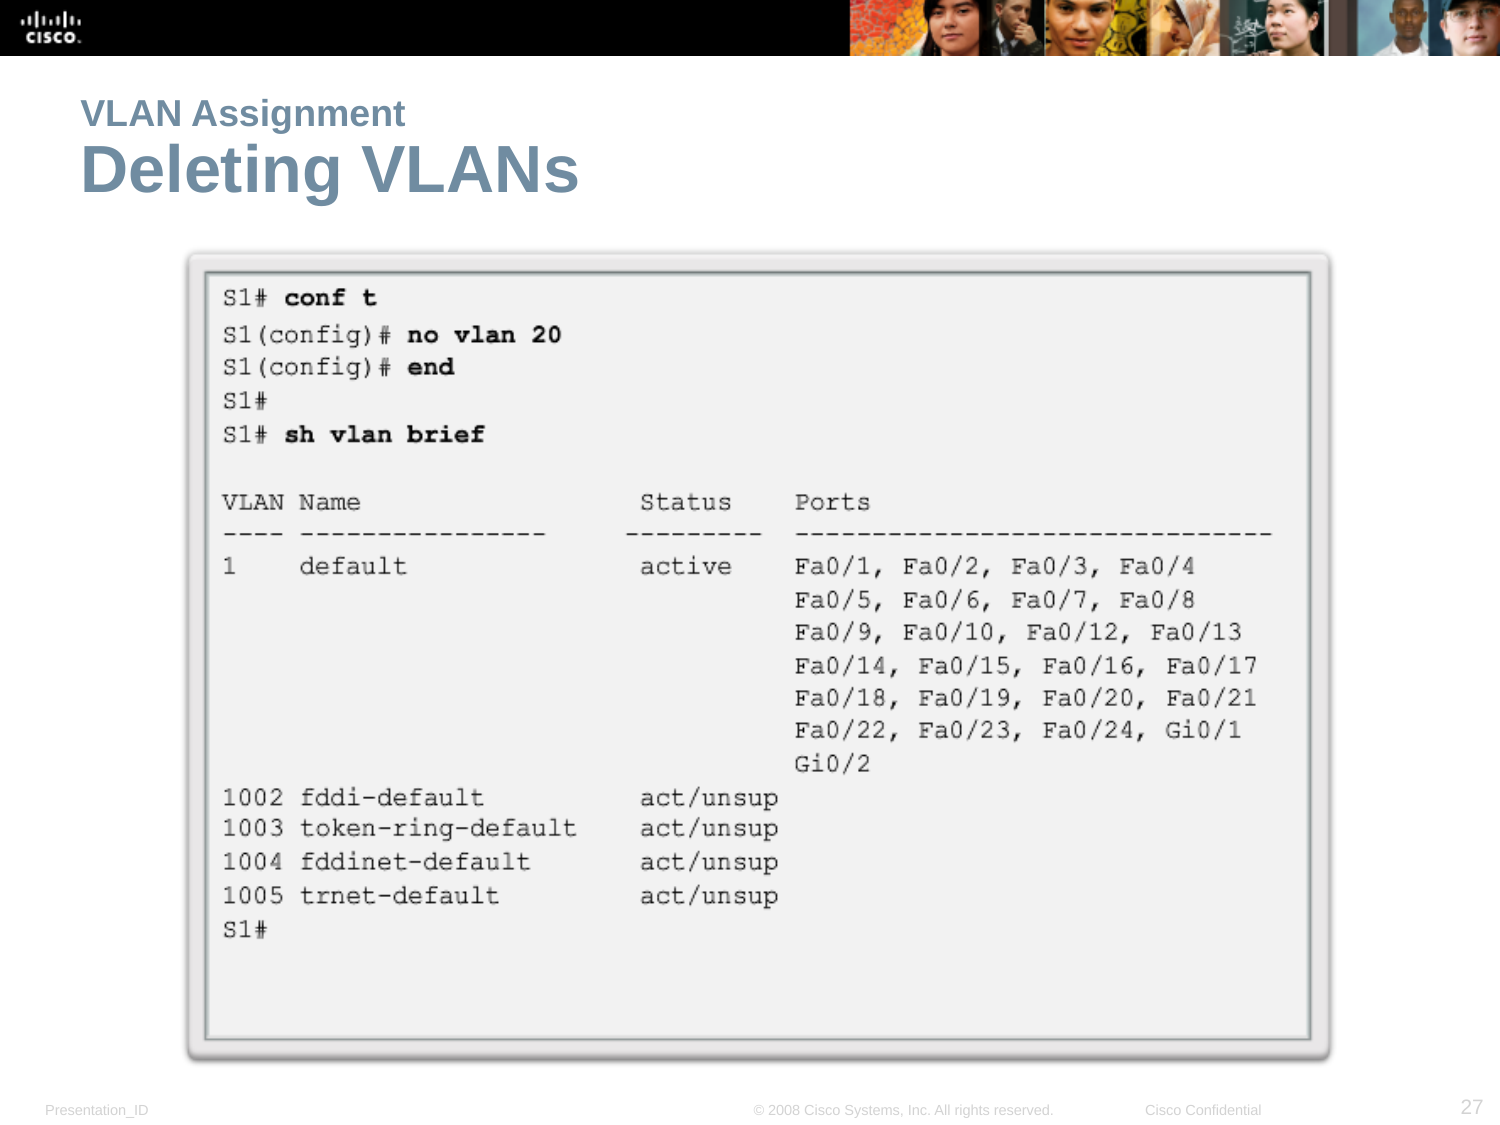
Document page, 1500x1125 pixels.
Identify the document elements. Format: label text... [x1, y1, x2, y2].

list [171, 237, 1342, 1076]
title VLAN Assignment Deleting VLANs [66, 75, 1404, 214]
picture [0, 0, 1500, 56]
